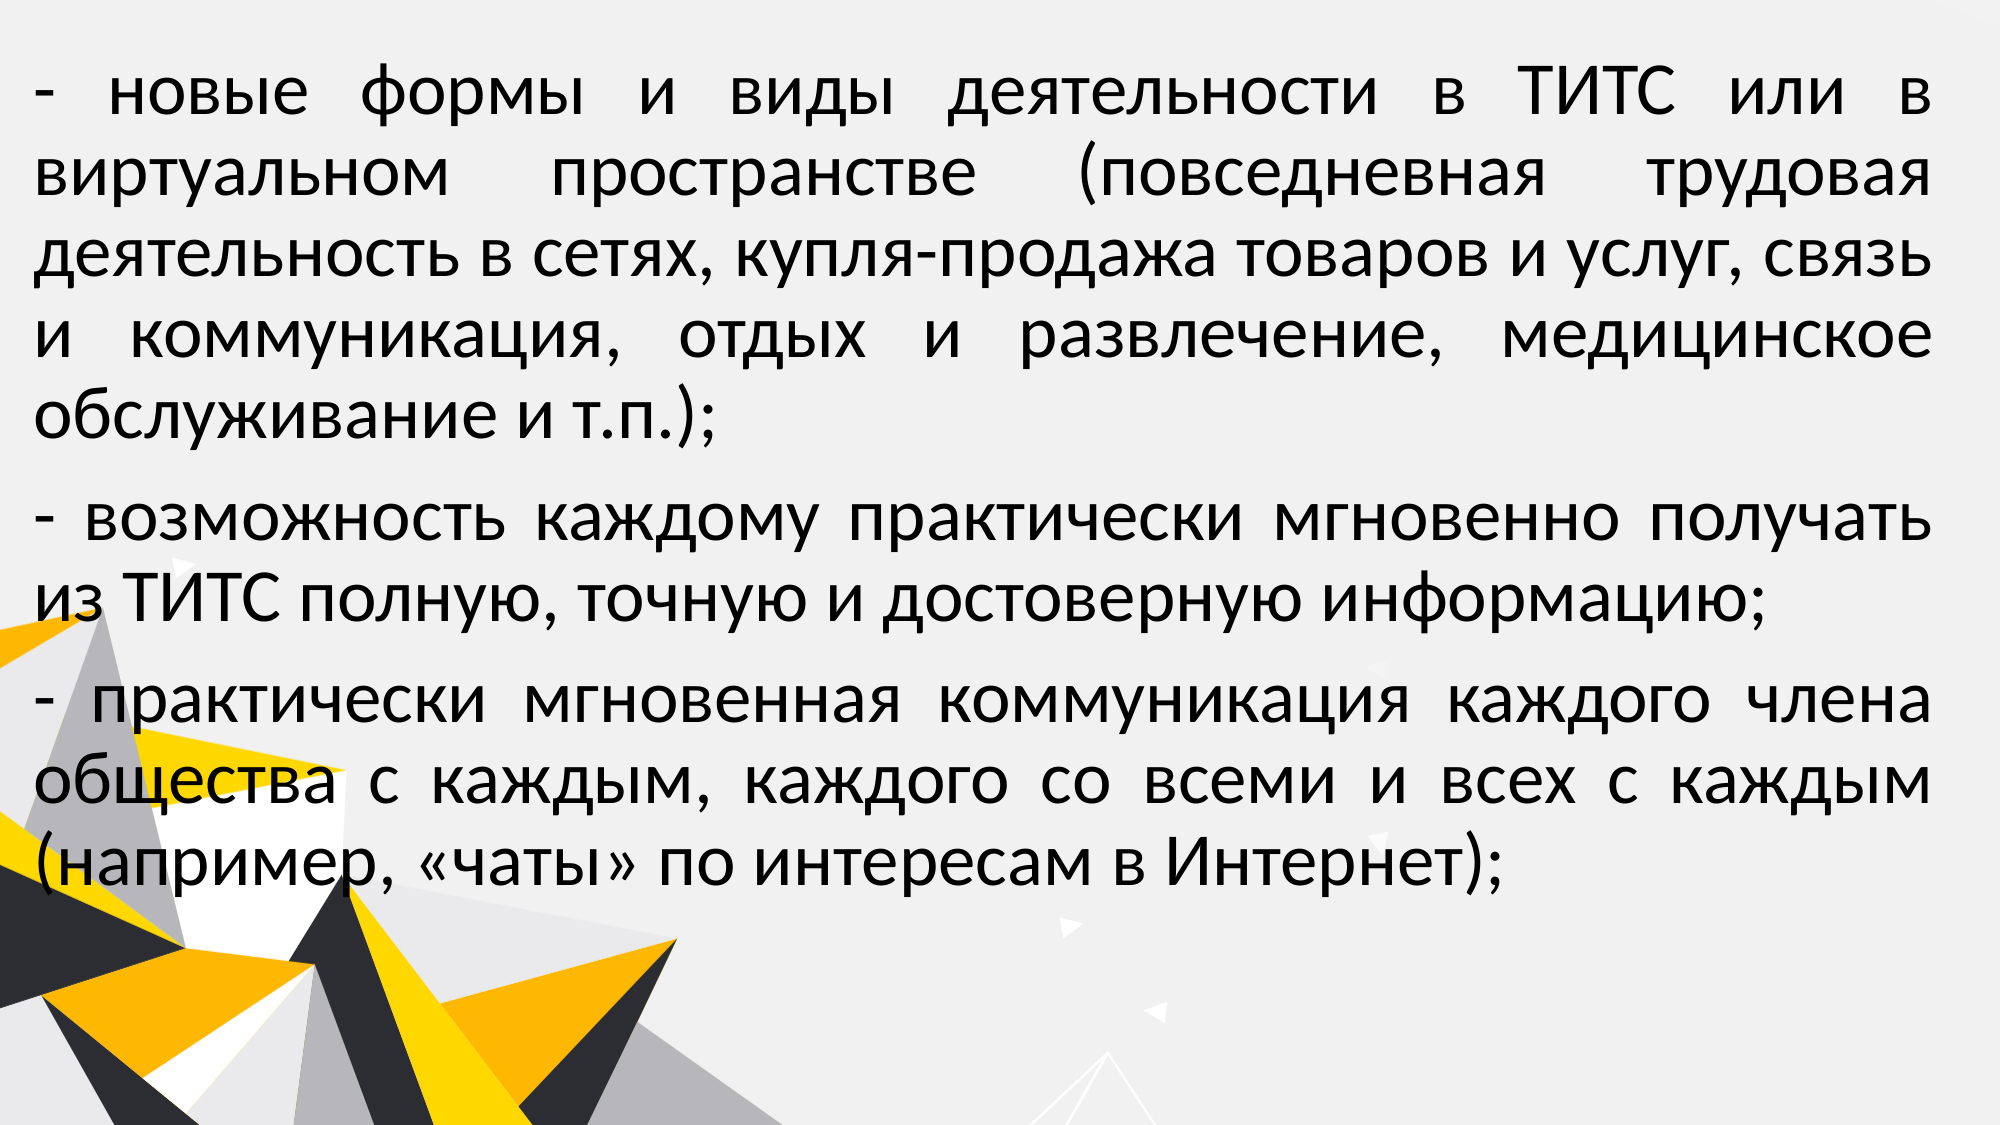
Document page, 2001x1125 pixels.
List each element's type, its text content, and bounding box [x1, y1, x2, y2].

list - новые формы и виды деятельности в ТИТС или в виртуальном пространстве (повседневная трудовая деятельность в сетях, купля-продажа товаров и услуг, связь и коммуникация, отдых и развлечение, медицинское обслуживание и т.п.); - возможность каждому практически мгновенно получать из ТИТС полную, точную и достоверную информацию; - практически мгновенная коммуникация каждого члена общества с каждым, каждого со всеми и всех с каждым (например, «чаты» по интересам в Интернет); [18, 42, 1950, 1019]
picture [0, 0, 2000, 1125]
